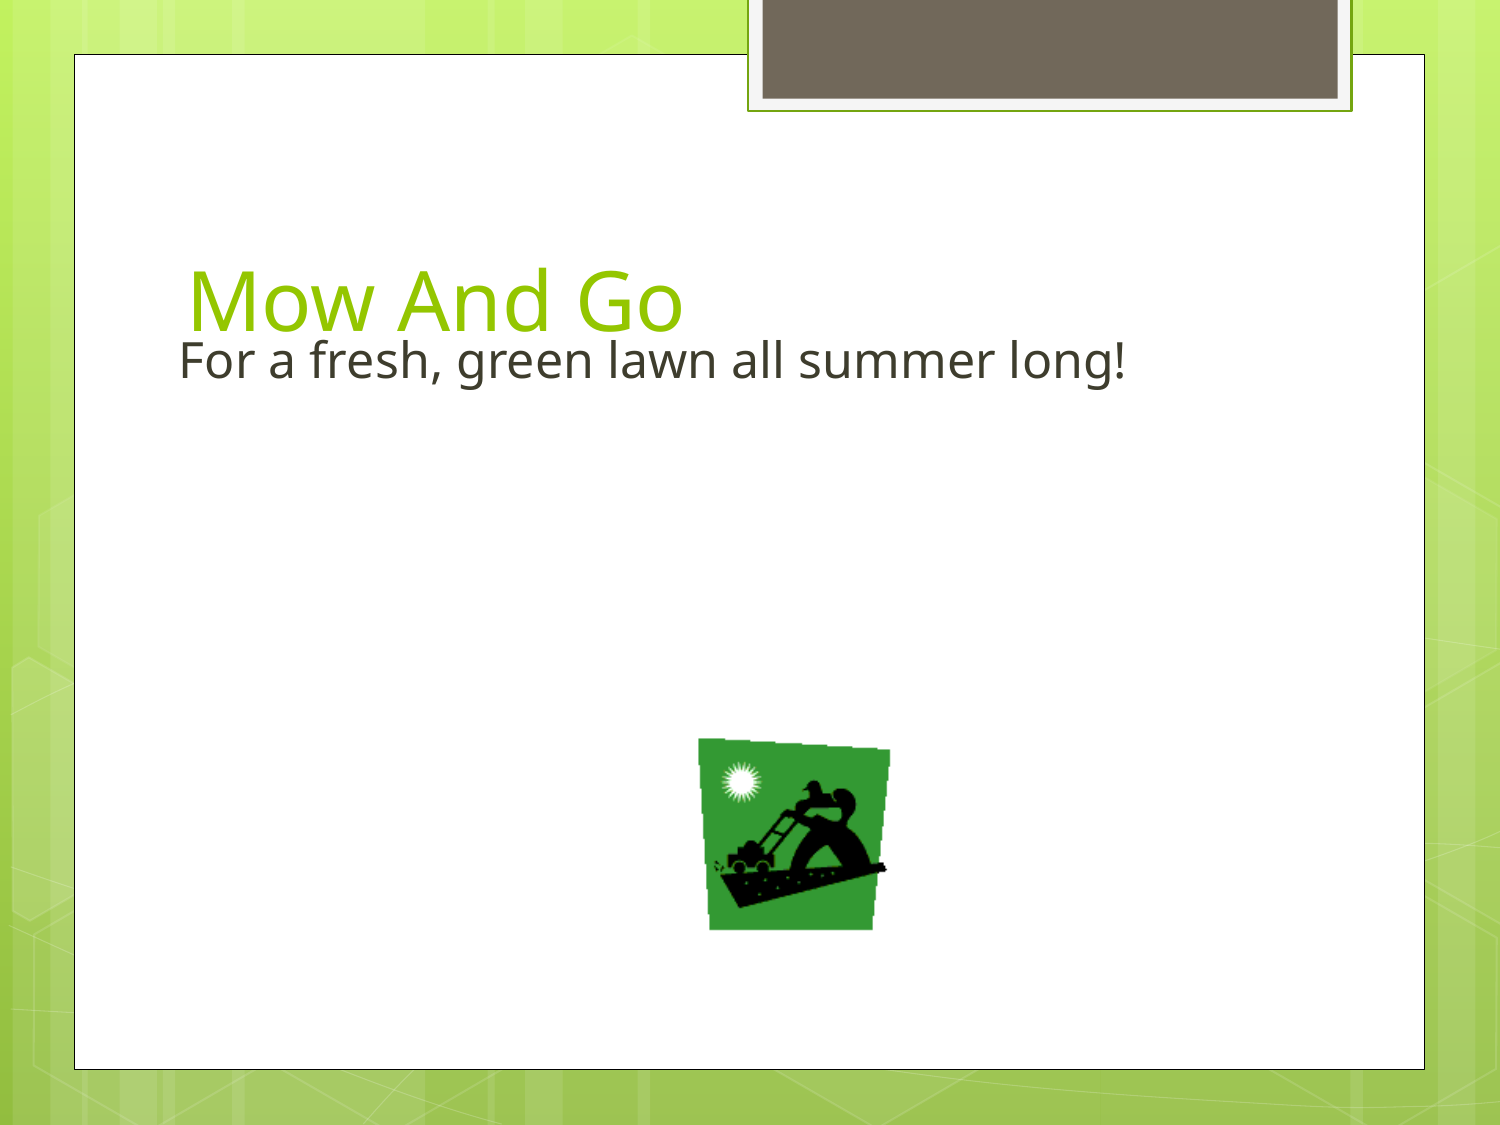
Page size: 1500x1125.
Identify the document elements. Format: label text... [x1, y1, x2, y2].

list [693, 734, 895, 935]
list For a fresh, green lawn all summer long! [137, 312, 1451, 644]
title Mow And Go [171, 168, 1324, 312]
